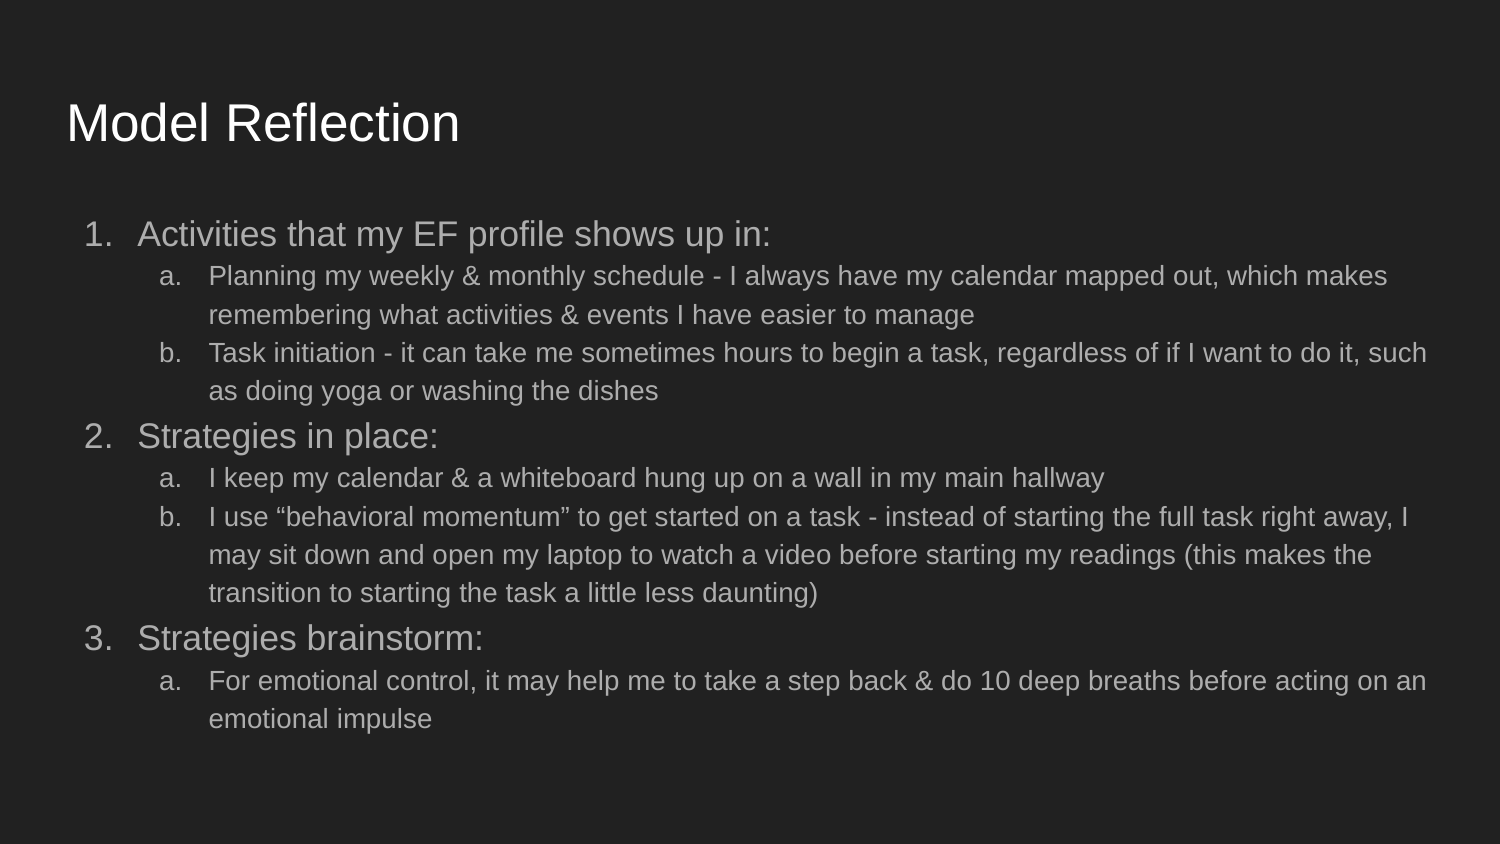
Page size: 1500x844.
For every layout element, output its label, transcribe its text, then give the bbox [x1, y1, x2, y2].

list Activities that my EF profile shows up in: Planning my weekly & monthly schedule - I always have my calendar mapped out, which makes remembering what activities & events I have easier to manage Task initiation - it can take me sometimes hours to begin a task, regardless of if I want to do it, such as doing yoga or washing the dishes Strategies in place: I keep my calendar & a whiteboard hung up on a wall in my main hallway I use “behavioral momentum” to get started on a task - instead of starting the full task right away, I may sit down and open my laptop to watch a video before starting my readings (this makes the transition to starting the task a little less daunting) Strategies brainstorm: For emotional control, it may help me to take a step back & do 10 deep breaths before acting on an emotional impulse [51, 189, 1449, 750]
title Model Reflection [51, 72, 1449, 167]
